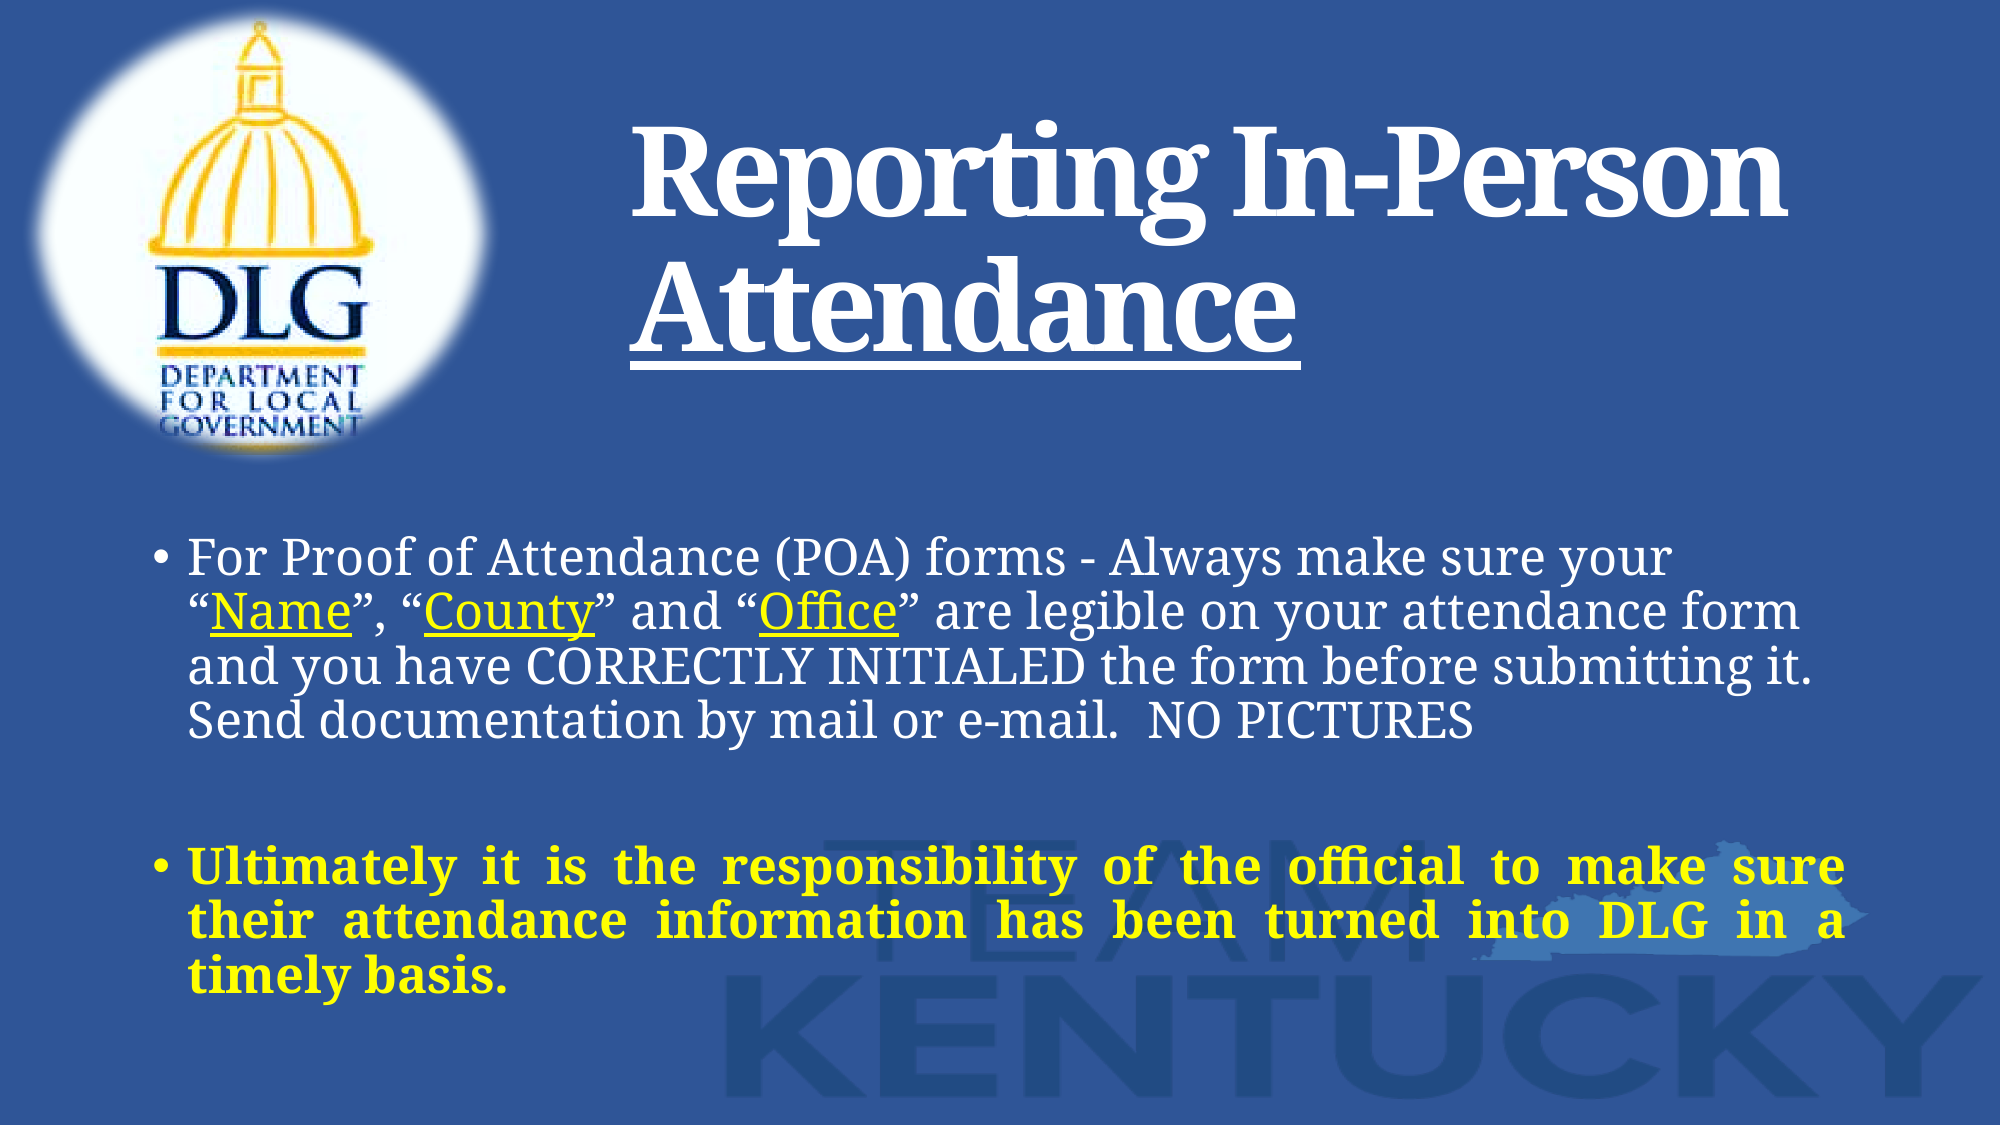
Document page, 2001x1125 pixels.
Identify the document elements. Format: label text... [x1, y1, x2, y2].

title Reporting In-Person Attendance [614, 0, 1897, 218]
picture [41, 21, 481, 402]
list For Proof of Attendance (POA) forms - Always make sure your “Name”, “County” and “Office” are legible on your attendance form and you have CORRECTLY INITIALED the form before submitting it. Send documentation by mail or e-mail. NO PICTURES Ultimately it is the responsibility of the official to make sure their attendance information has been turned into DLG in a timely basis. [137, 299, 1863, 1014]
